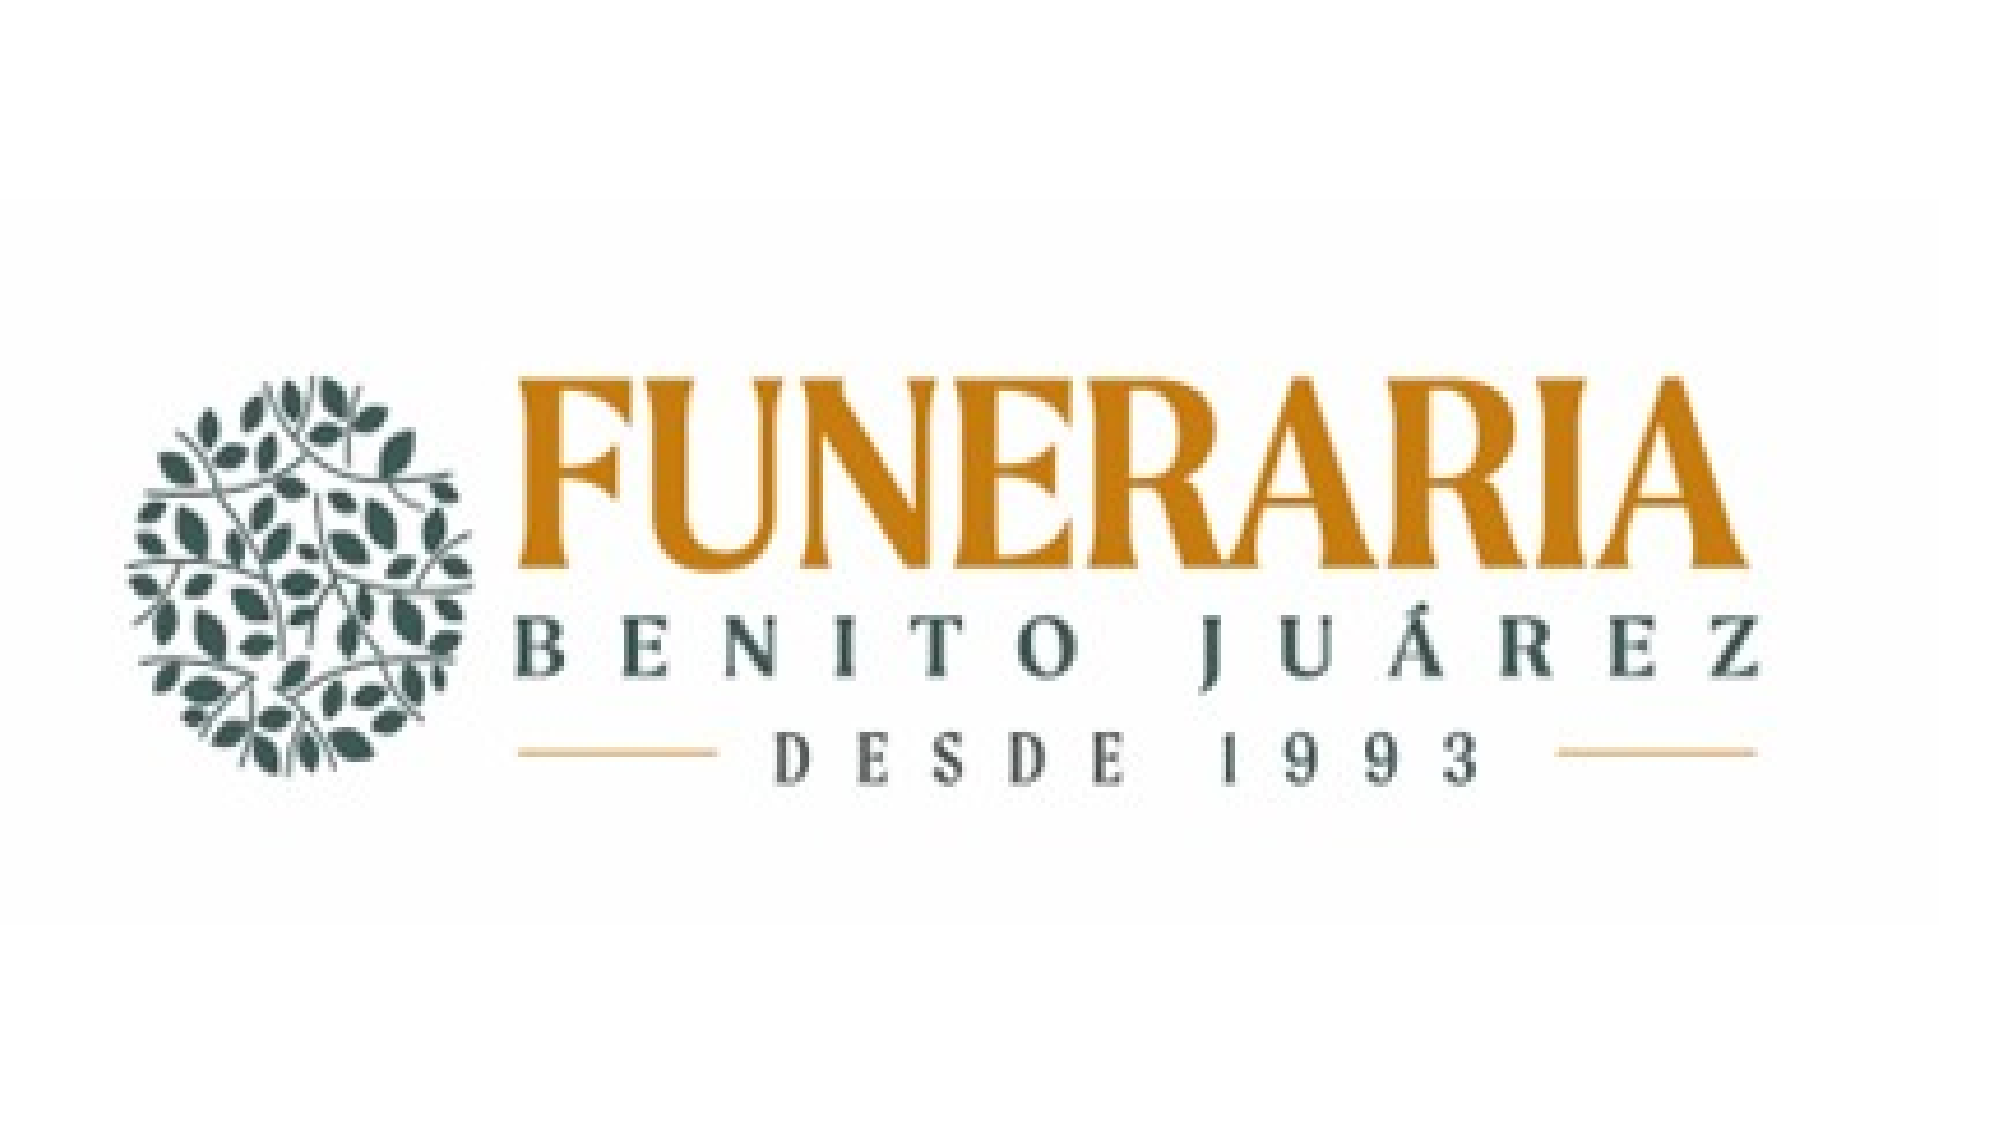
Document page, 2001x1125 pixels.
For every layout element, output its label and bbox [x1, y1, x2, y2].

picture [0, 199, 1939, 926]
